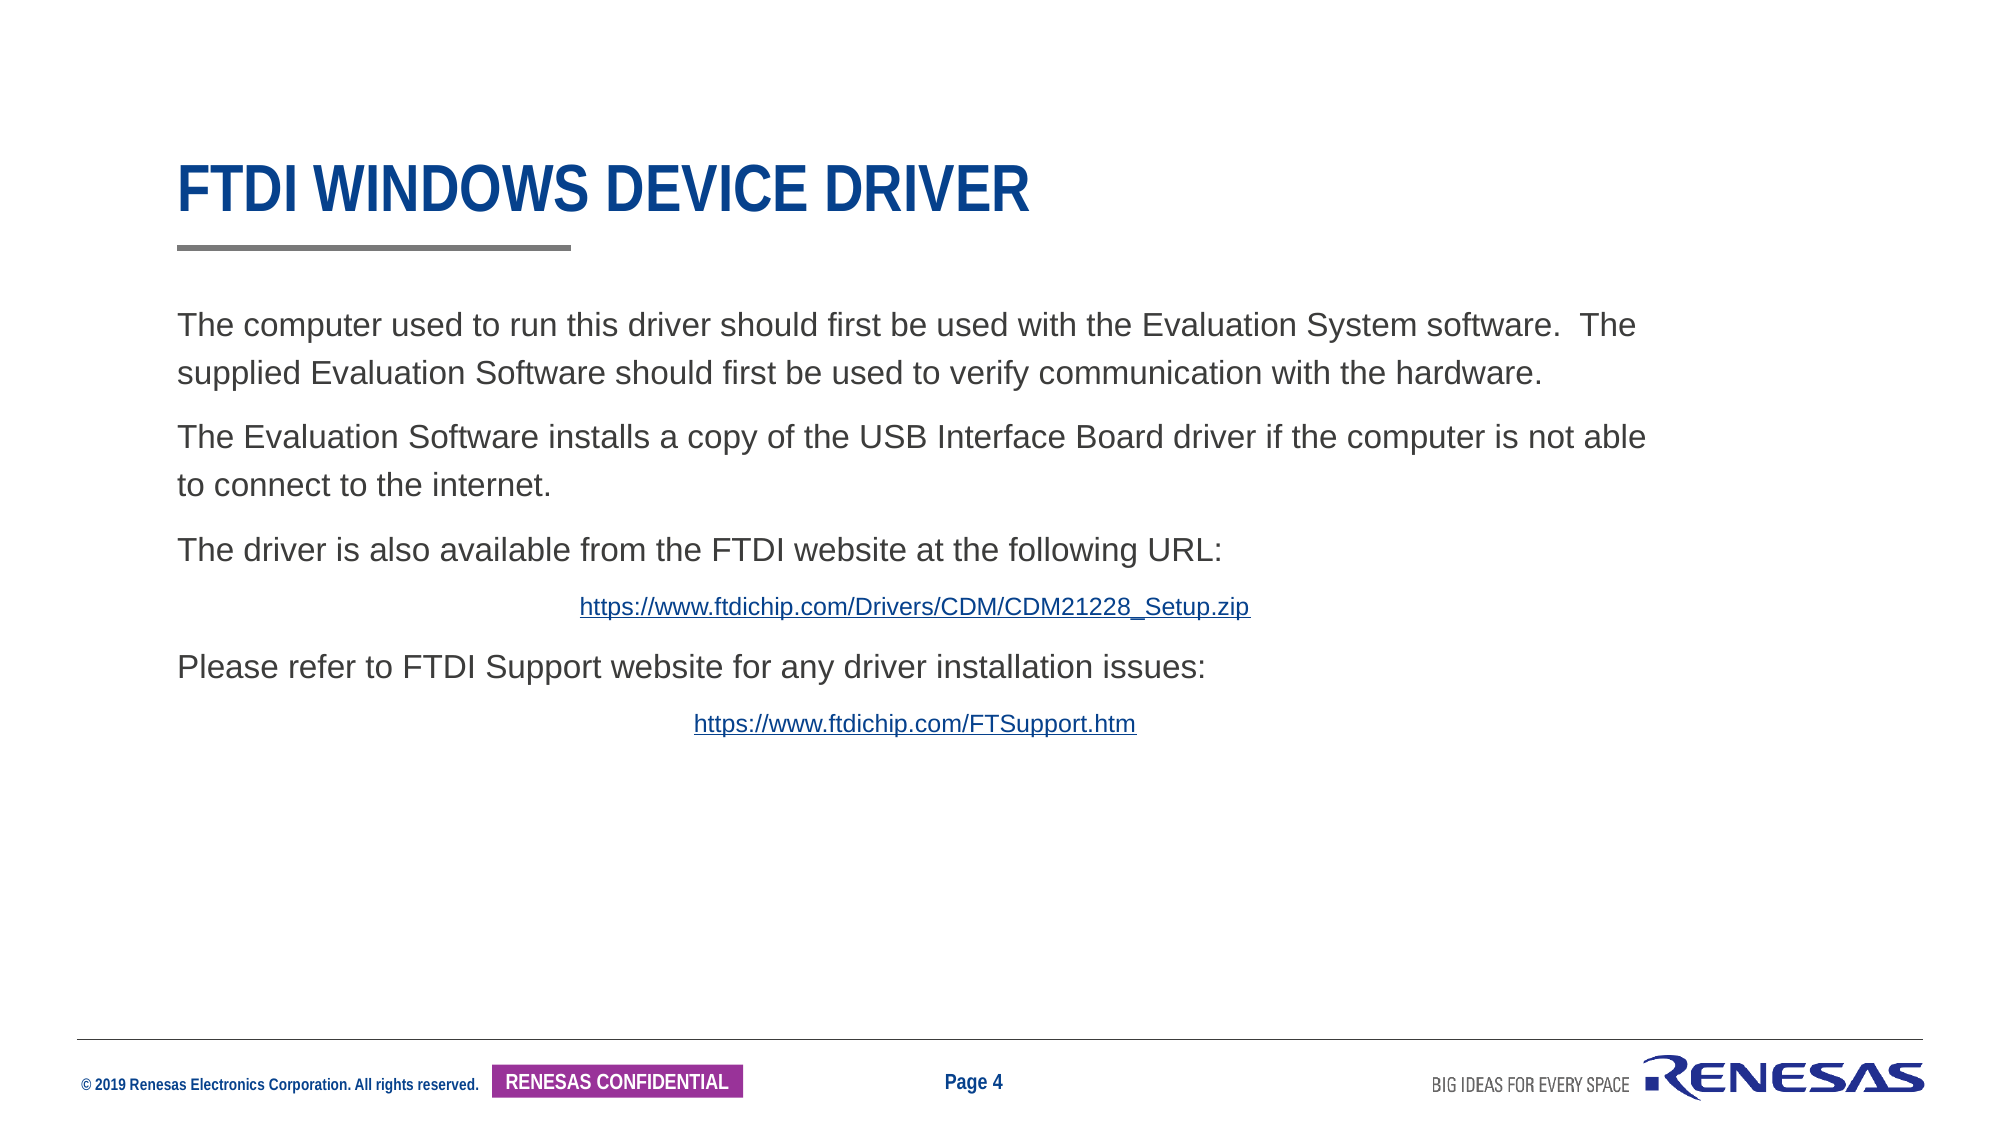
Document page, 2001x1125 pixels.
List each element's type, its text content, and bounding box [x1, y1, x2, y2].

slide_number Page 4 [944, 1067, 1056, 1095]
list The computer used to run this driver should first be used with the Evaluation System software. The supplied Evaluation Software should first be used to verify communication with the hardware. The Evaluation Software installs a copy of the USB Interface Board driver if the computer is not able to connect to the internet. The driver is also available from the FTDI website at the following URL: https://www.ftdichip.com/Drivers/CDM/CDM21228_Setup.zip Please refer to FTDI Support website for any driver installation issues: https://www.ftdichip.com/FTSupport.htm [177, 295, 1654, 809]
title FTDI Windows Device Driver [177, 151, 1654, 227]
picture [1425, 1049, 1933, 1106]
